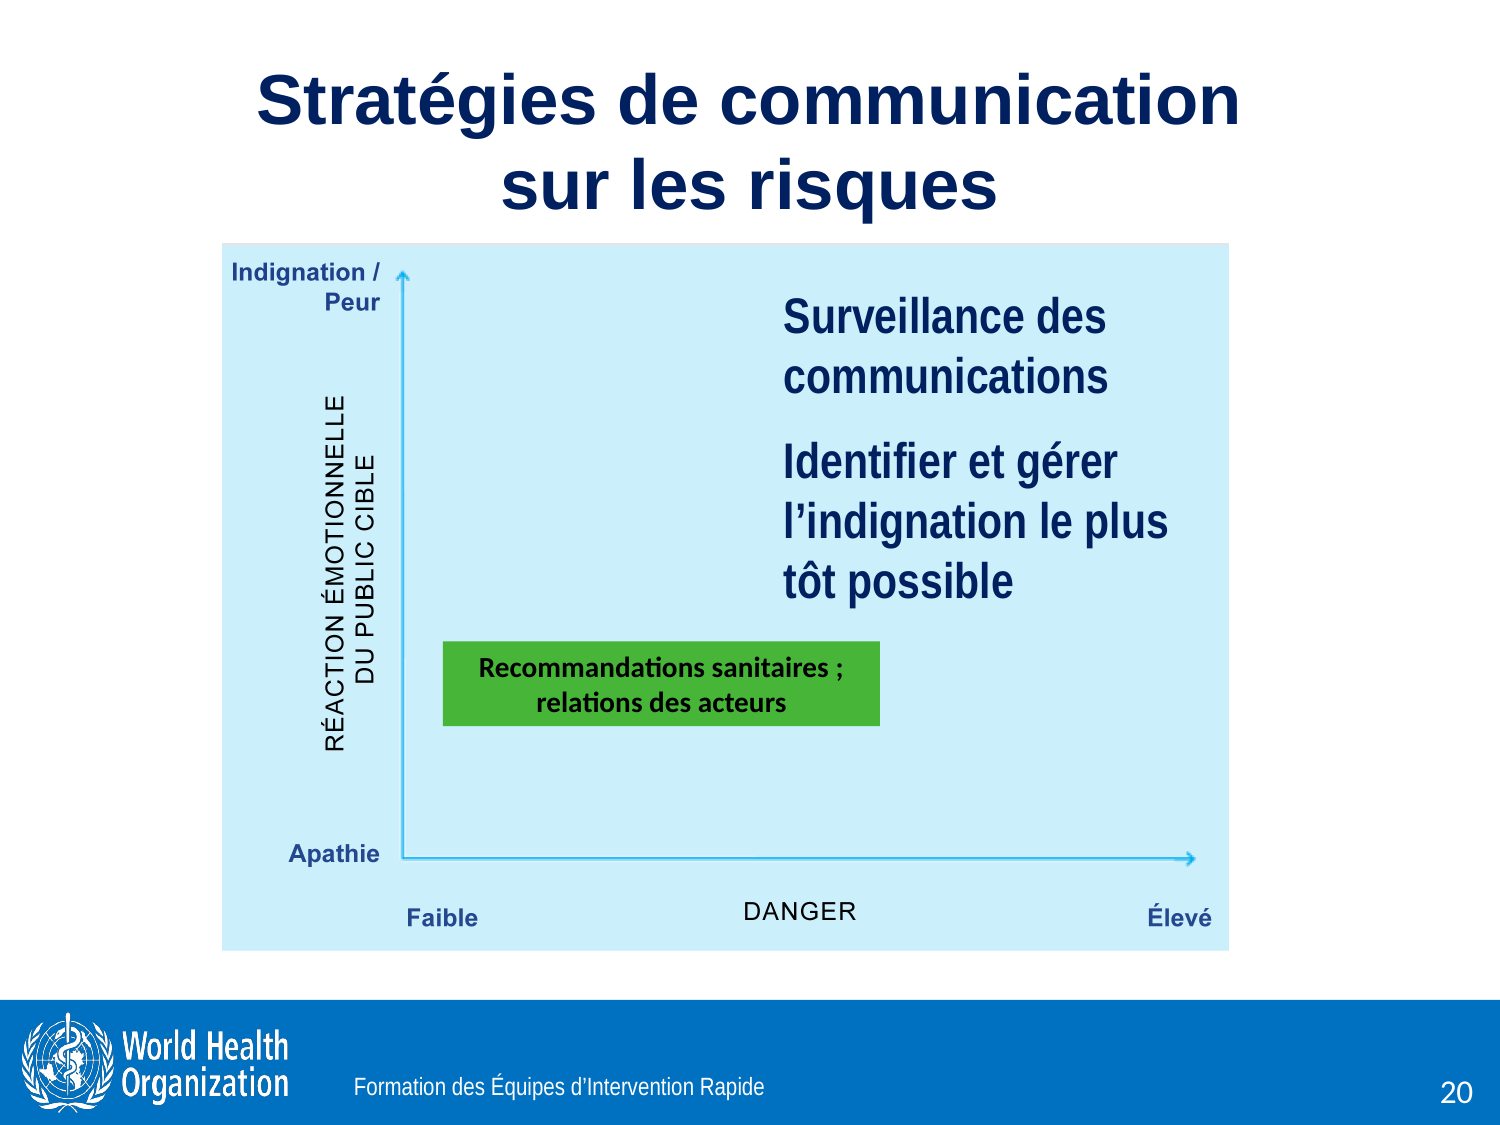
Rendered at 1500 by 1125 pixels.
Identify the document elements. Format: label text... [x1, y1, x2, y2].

picture [21, 1012, 288, 1113]
picture [222, 243, 1229, 952]
title Stratégies de communication sur les risques [183, 45, 1317, 233]
